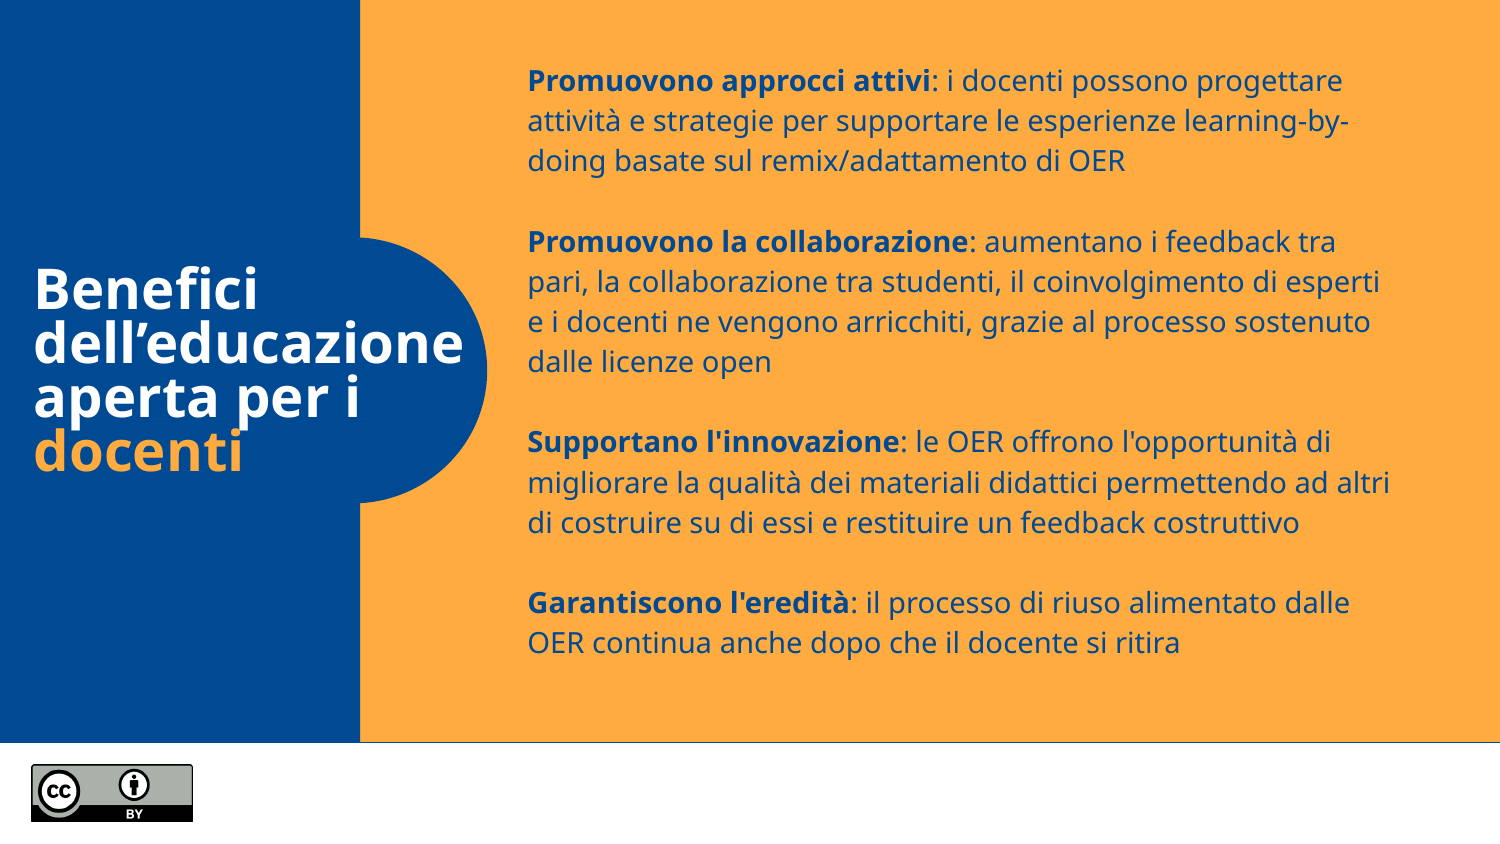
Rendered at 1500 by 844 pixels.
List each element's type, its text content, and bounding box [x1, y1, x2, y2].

text_box [295, 237, 410, 250]
text_box [0, 0, 361, 742]
text_box Benefici dell’educazione aperta per i docenti [18, 250, 525, 497]
picture [31, 764, 193, 822]
text_box Promuovono approcci attivi: i docenti possono progettare attività e strategie per supportare le esperienze learning-by-doing basate sul remix/adattamento di OER Promuovono la collaborazione: aumentano i feedback tra pari, la collaborazione tra studenti, il coinvolgimento di esperti e i docenti ne vengono arricchiti, grazie al processo sostenuto dalle licenze open Supportano l'innovazione: le OER offrono l'opportunità di migliorare la qualità dei materiali didattici permettendo ad altri di costruire su di essi e restituire un feedback costruttivo Garantiscono l'eredità: il processo di riuso alimentato dalle OER continua anche dopo che il docente si ritira [512, 42, 1409, 675]
text_box [311, 497, 394, 504]
text_box [0, 750, 1500, 844]
